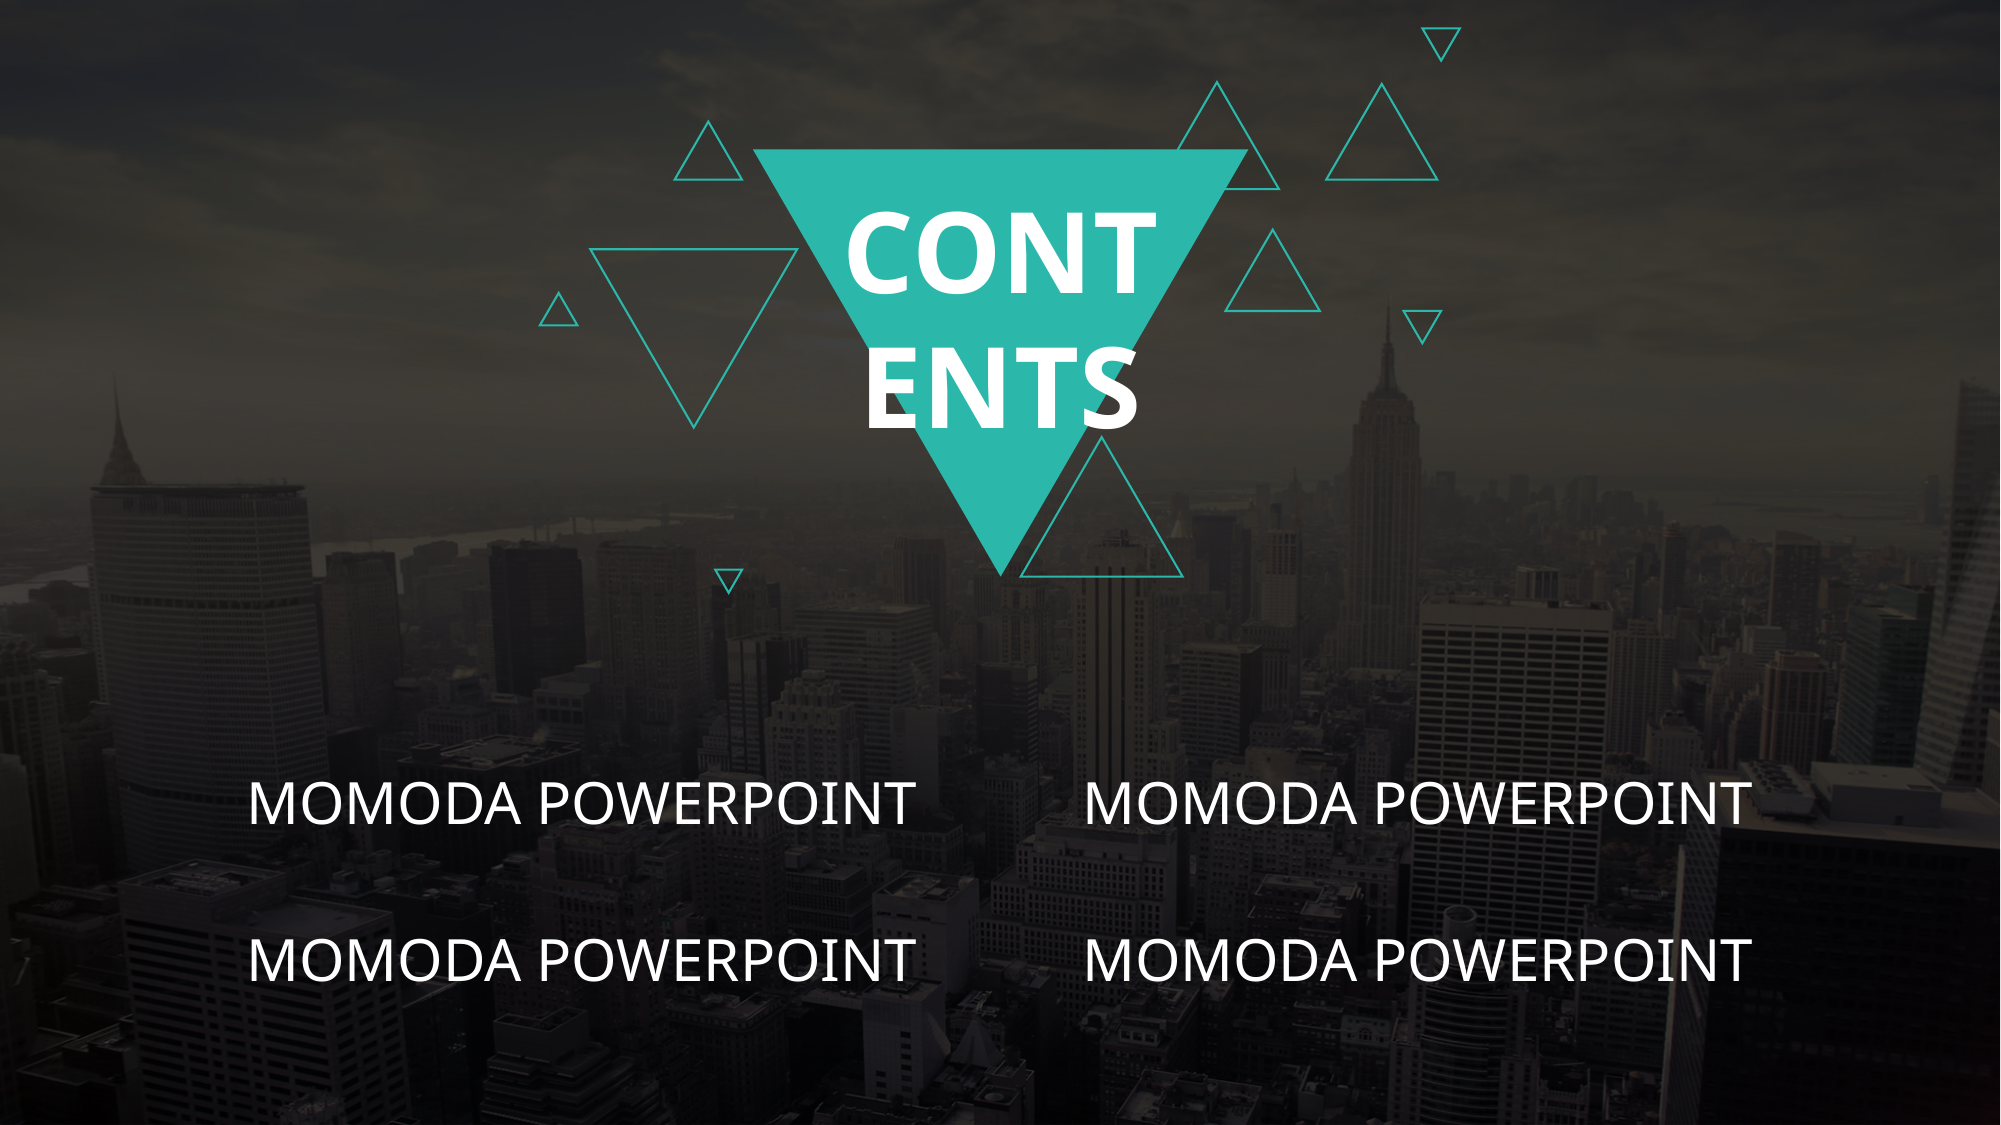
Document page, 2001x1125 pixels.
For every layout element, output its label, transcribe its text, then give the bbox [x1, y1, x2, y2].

text_box MOMODA POWERPOINT [155, 915, 991, 1001]
text_box MOMODA POWERPOINT [155, 759, 991, 844]
picture [0, 0, 2001, 1125]
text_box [539, 28, 1460, 593]
text_box MOMODA POWERPOINT [991, 759, 1845, 844]
text_box MOMODA POWERPOINT [991, 915, 1845, 1001]
